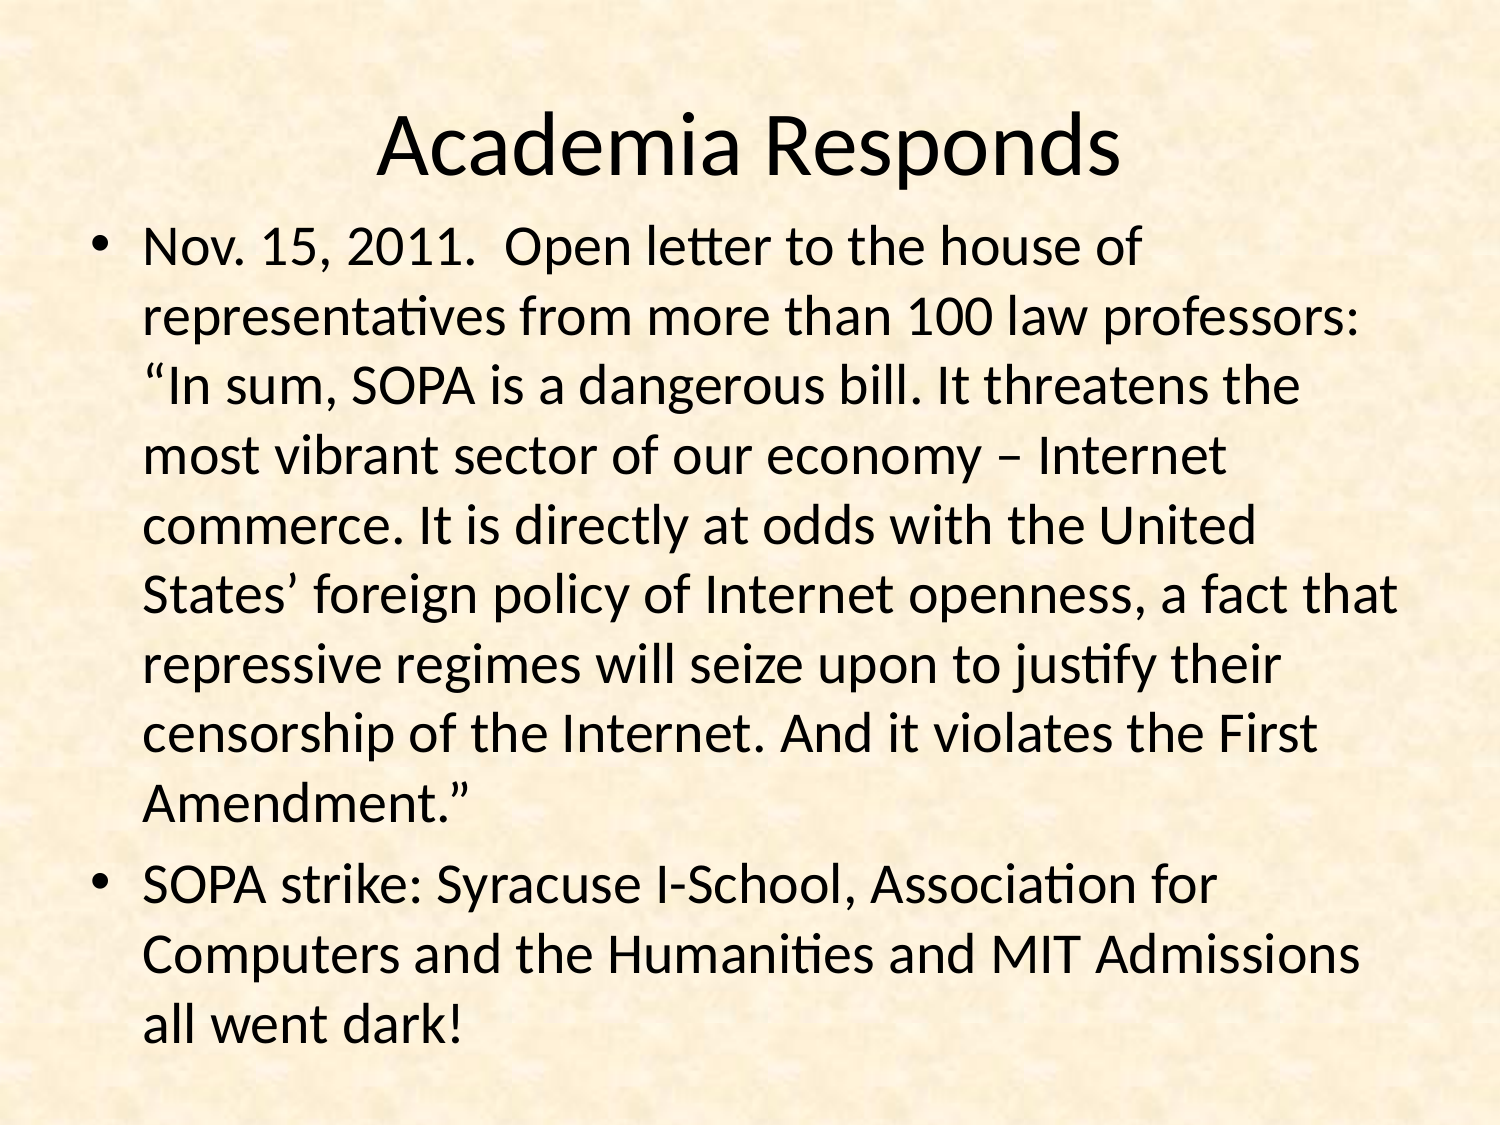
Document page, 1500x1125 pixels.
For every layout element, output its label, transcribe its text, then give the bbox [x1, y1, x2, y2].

picture [0, 0, 1500, 1125]
title Academia Responds [75, 45, 1425, 200]
list Nov. 15, 2011. Open letter to the house of representatives from more than 100 law professors: “In sum, SOPA is a dangerous bill. It threatens the most vibrant sector of our economy – Internet commerce. It is directly at odds with the United States’ foreign policy of Internet openness, a fact that repressive regimes will seize upon to justify their censorship of the Internet. And it violates the First Amendment.” SOPA strike: Syracuse I-School, Association for Computers and the Humanities and MIT Admissions all went dark! [75, 200, 1425, 1063]
